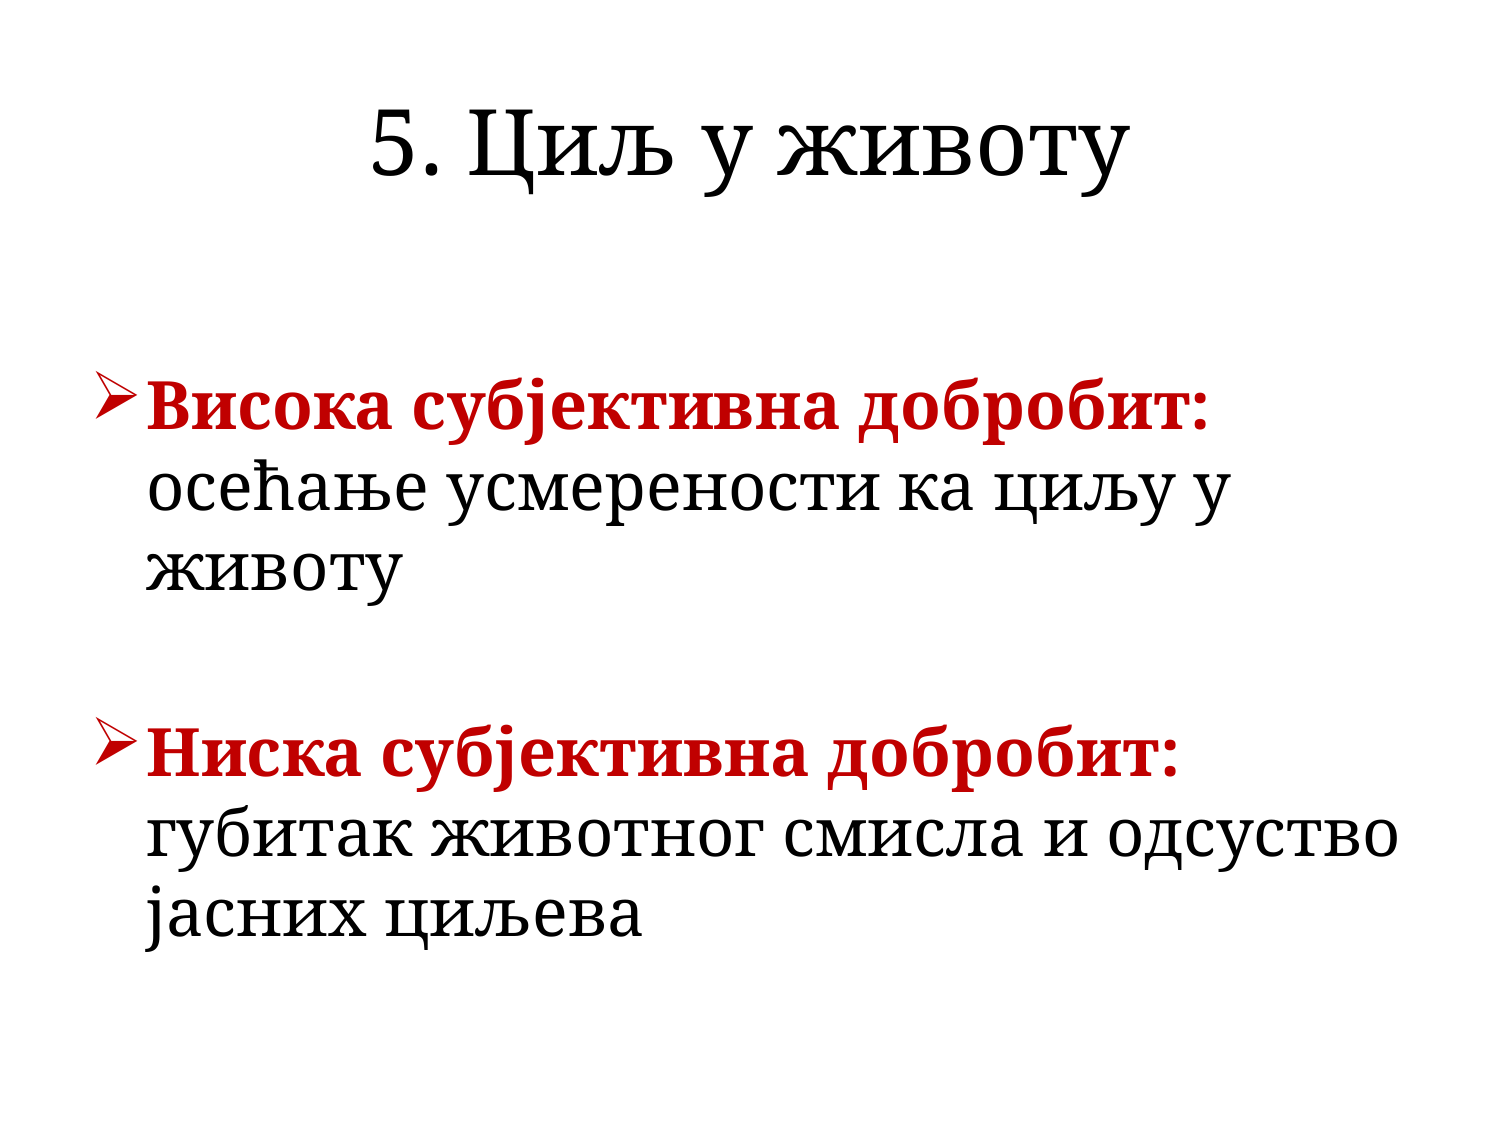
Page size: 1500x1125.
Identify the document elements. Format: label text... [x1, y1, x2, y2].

list Висока субјективна добробит: осећање усмерености ка циљу у животу Ниска субјективна добробит: губитак животног смисла и одсуство јасних циљева [74, 262, 1426, 1006]
title 5. Циљ у животу [74, 44, 1426, 233]
